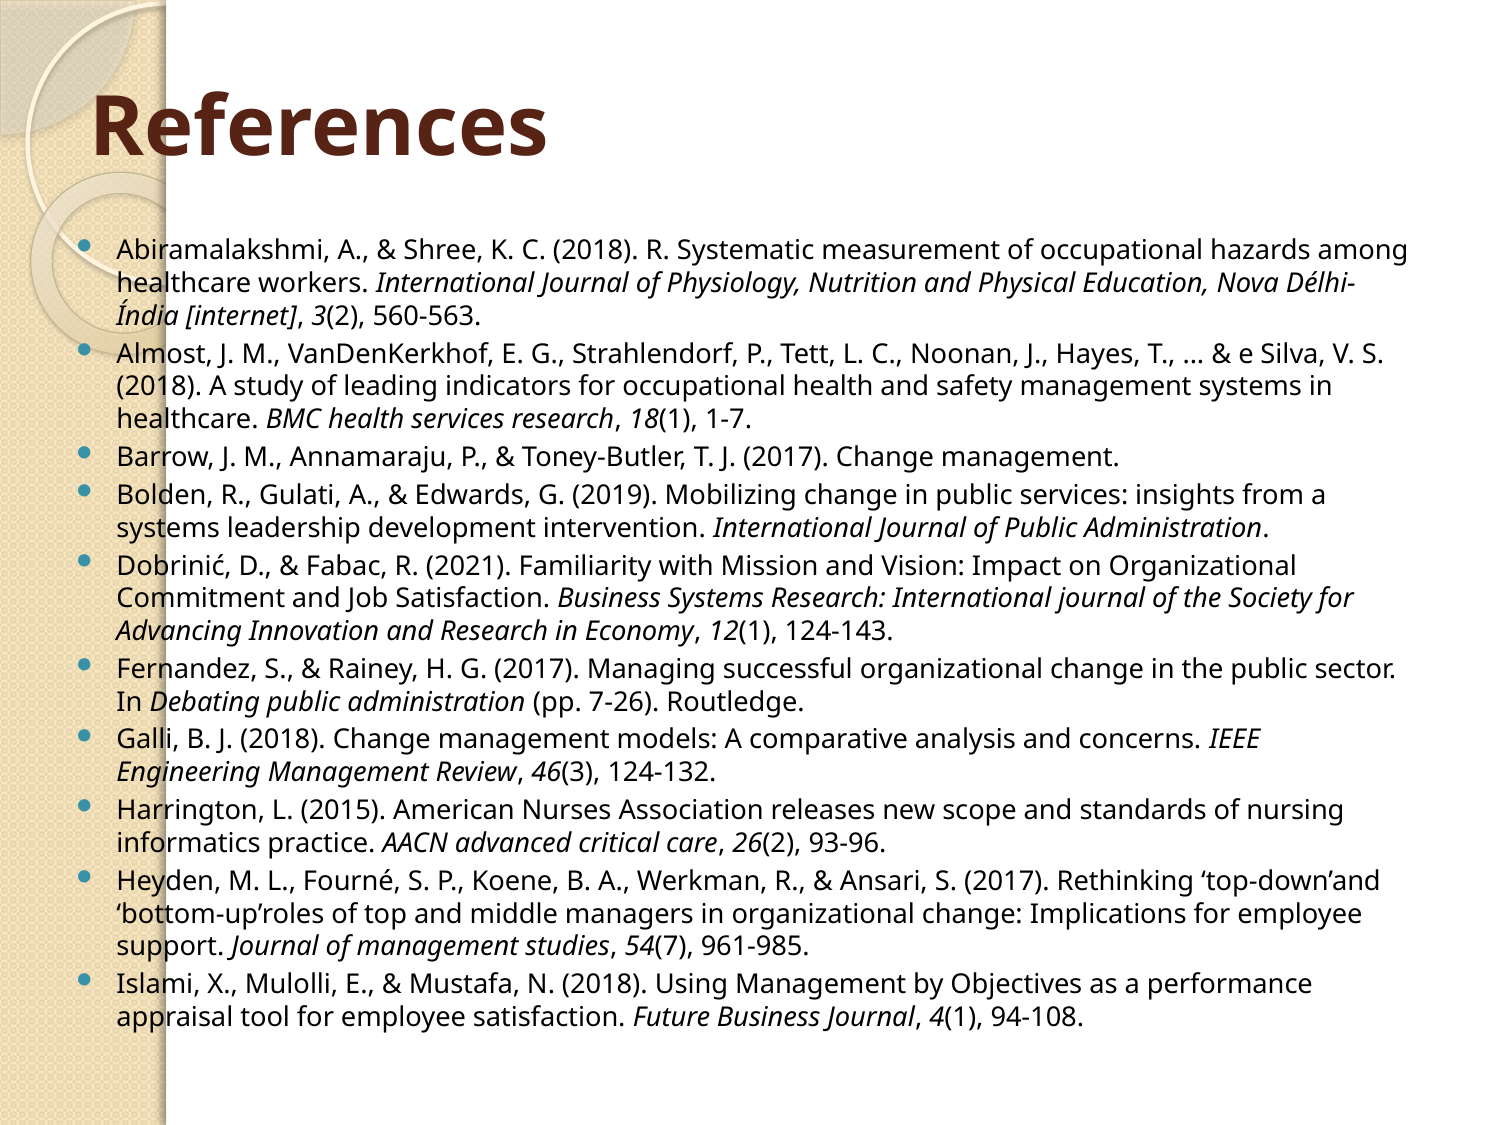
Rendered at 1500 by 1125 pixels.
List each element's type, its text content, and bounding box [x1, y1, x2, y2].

list Abiramalakshmi, A., & Shree, K. C. (2018). R. Systematic measurement of occupational hazards among healthcare workers. International Journal of Physiology, Nutrition and Physical Education, Nova Délhi-Índia [internet], 3(2), 560-563. Almost, J. M., VanDenKerkhof, E. G., Strahlendorf, P., Tett, L. C., Noonan, J., Hayes, T., ... & e Silva, V. S. (2018). A study of leading indicators for occupational health and safety management systems in healthcare. BMC health services research, 18(1), 1-7. Barrow, J. M., Annamaraju, P., & Toney-Butler, T. J. (2017). Change management. Bolden, R., Gulati, A., & Edwards, G. (2019). Mobilizing change in public services: insights from a systems leadership development intervention. International Journal of Public Administration. Dobrinić, D., & Fabac, R. (2021). Familiarity with Mission and Vision: Impact on Organizational Commitment and Job Satisfaction. Business Systems Research: International journal of the Society for Advancing Innovation and Research in Economy, 12(1), 124-143. Fernandez, S., & Rainey, H. G. (2017). Managing successful organizational change in the public sector. In Debating public administration (pp. 7-26). Routledge. Galli, B. J. (2018). Change management models: A comparative analysis and concerns. IEEE Engineering Management Review, 46(3), 124-132. Harrington, L. (2015). American Nurses Association releases new scope and standards of nursing informatics practice. AACN advanced critical care, 26(2), 93-96. Heyden, M. L., Fourné, S. P., Koene, B. A., Werkman, R., & Ansari, S. (2017). Rethinking ‘top‐down’and ‘bottom‐up’roles of top and middle managers in organizational change: Implications for employee support. Journal of management studies, 54(7), 961-985. Islami, X., Mulolli, E., & Mustafa, N. (2018). Using Management by Objectives as a performance appraisal tool for employee satisfaction. Future Business Journal, 4(1), 94-108. [50, 224, 1425, 1063]
title References [75, 45, 1425, 200]
